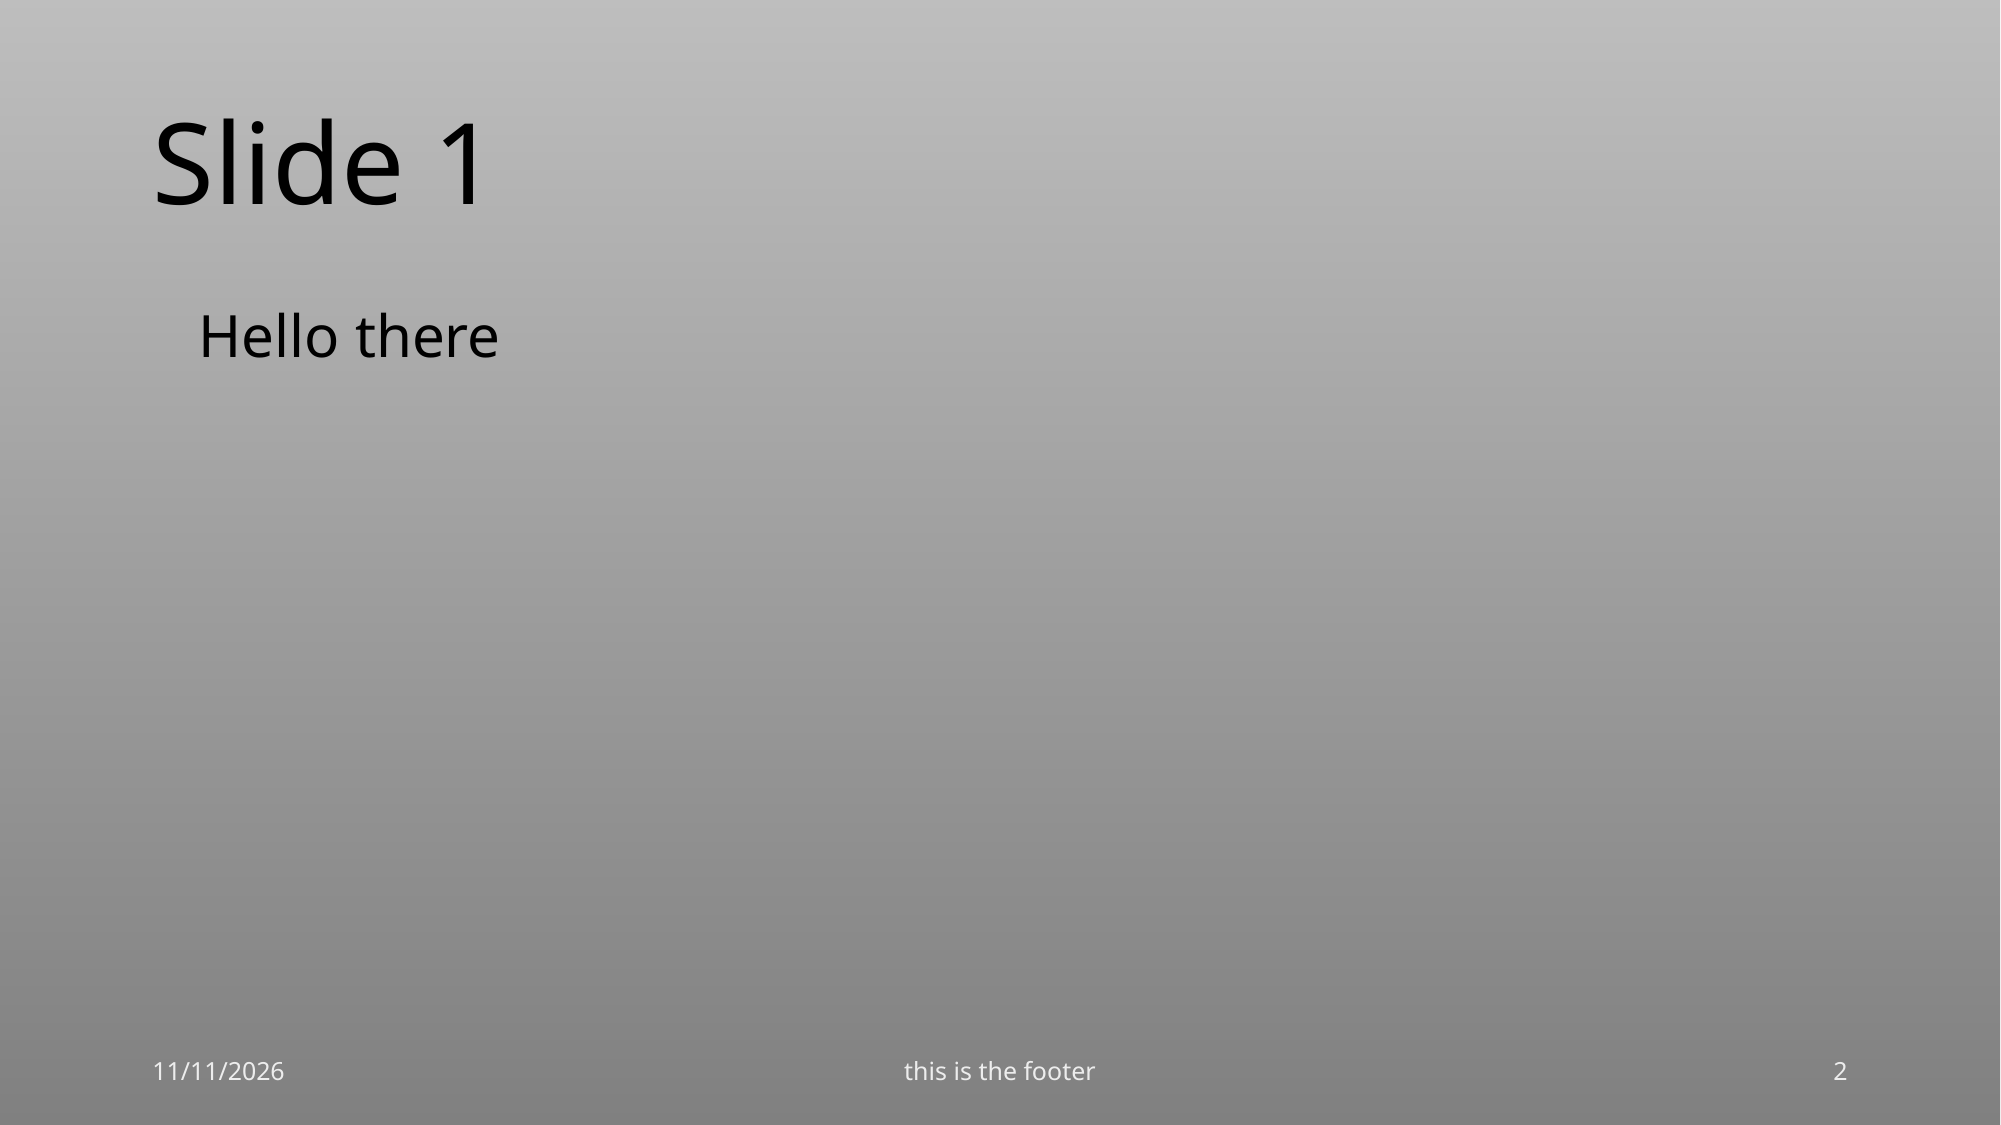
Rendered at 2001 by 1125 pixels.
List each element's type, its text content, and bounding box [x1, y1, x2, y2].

picture [0, 0, 2001, 1125]
list Hello there [183, 299, 1863, 1014]
slide_number ‹#› [1412, 1042, 1863, 1103]
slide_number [137, 1042, 588, 1103]
footer this is the footer [662, 1042, 1338, 1103]
title Slide 1 [137, 59, 1863, 278]
